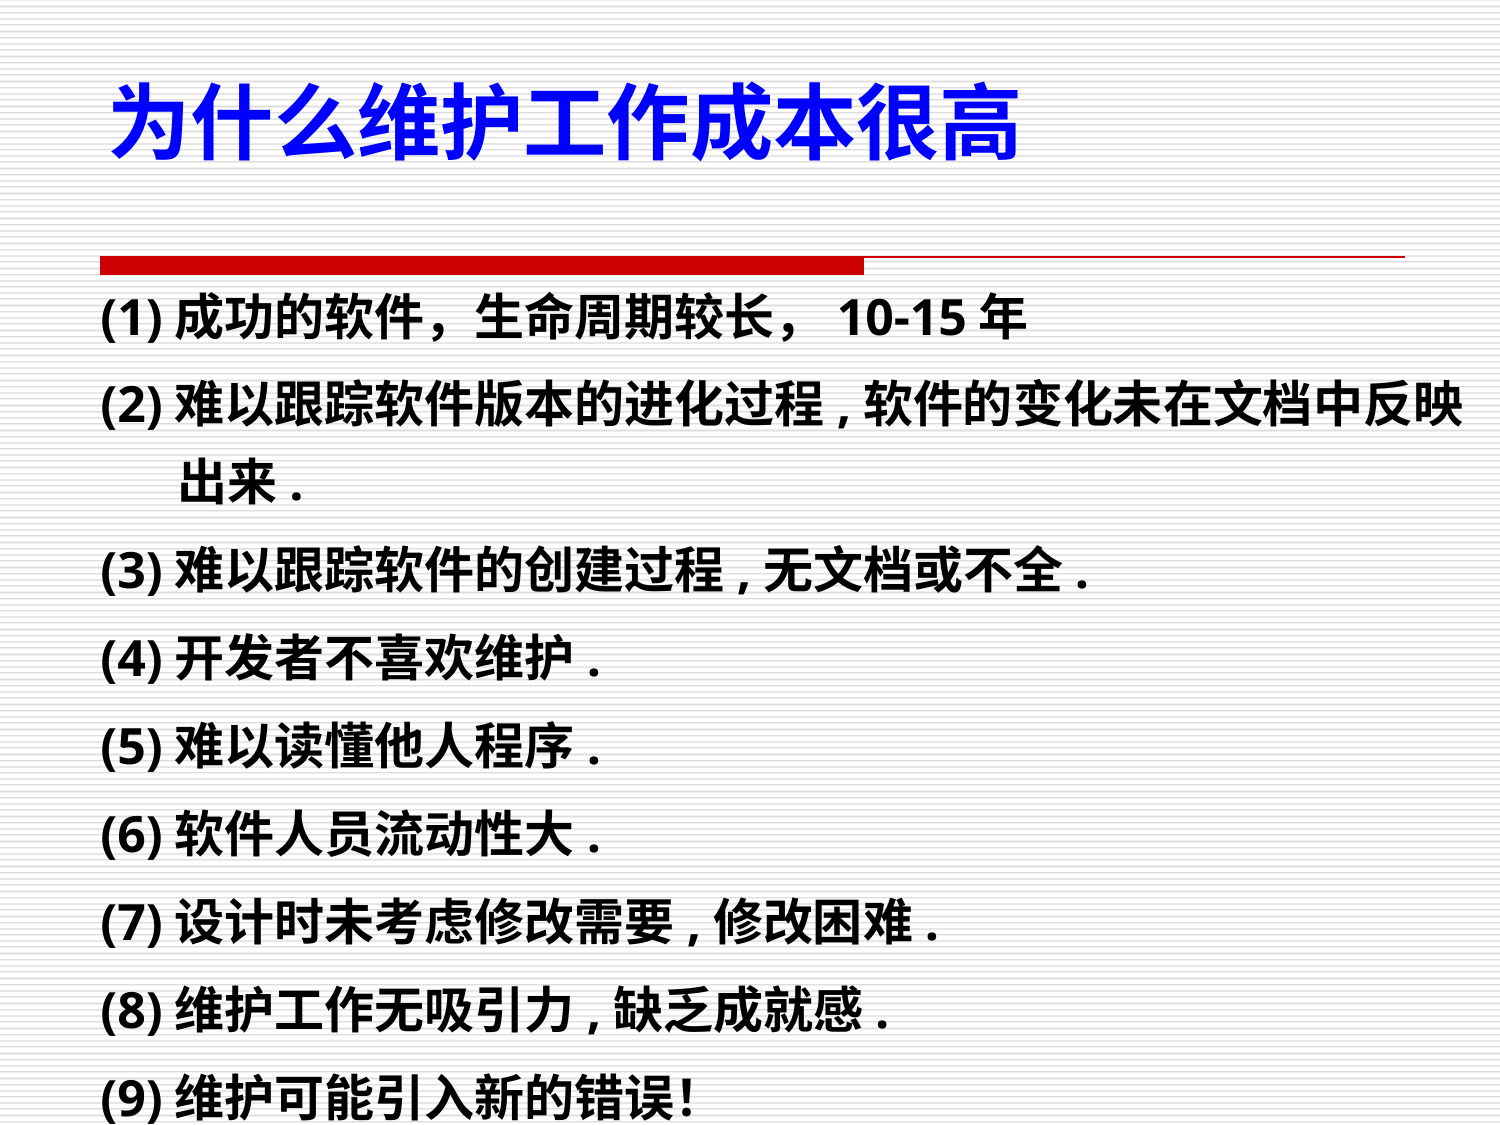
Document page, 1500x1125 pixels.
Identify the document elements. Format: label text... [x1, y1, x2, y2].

text_box (1)成功的软件，生命周期较长，10-15年 (2)难以跟踪软件版本的进化过程,软件的变化未在文档中反映出来. (3)难以跟踪软件的创建过程,无文档或不全. (4)开发者不喜欢维护. (5)难以读懂他人程序. (6)软件人员流动性大. (7)设计时未考虑修改需要,修改困难. (8)维护工作无吸引力,缺乏成就感. (9)维护可能引入新的错误！ [85, 259, 1500, 1125]
picture [0, 0, 1500, 1125]
text_box 为什么维护工作成本很高 [92, 45, 1368, 196]
